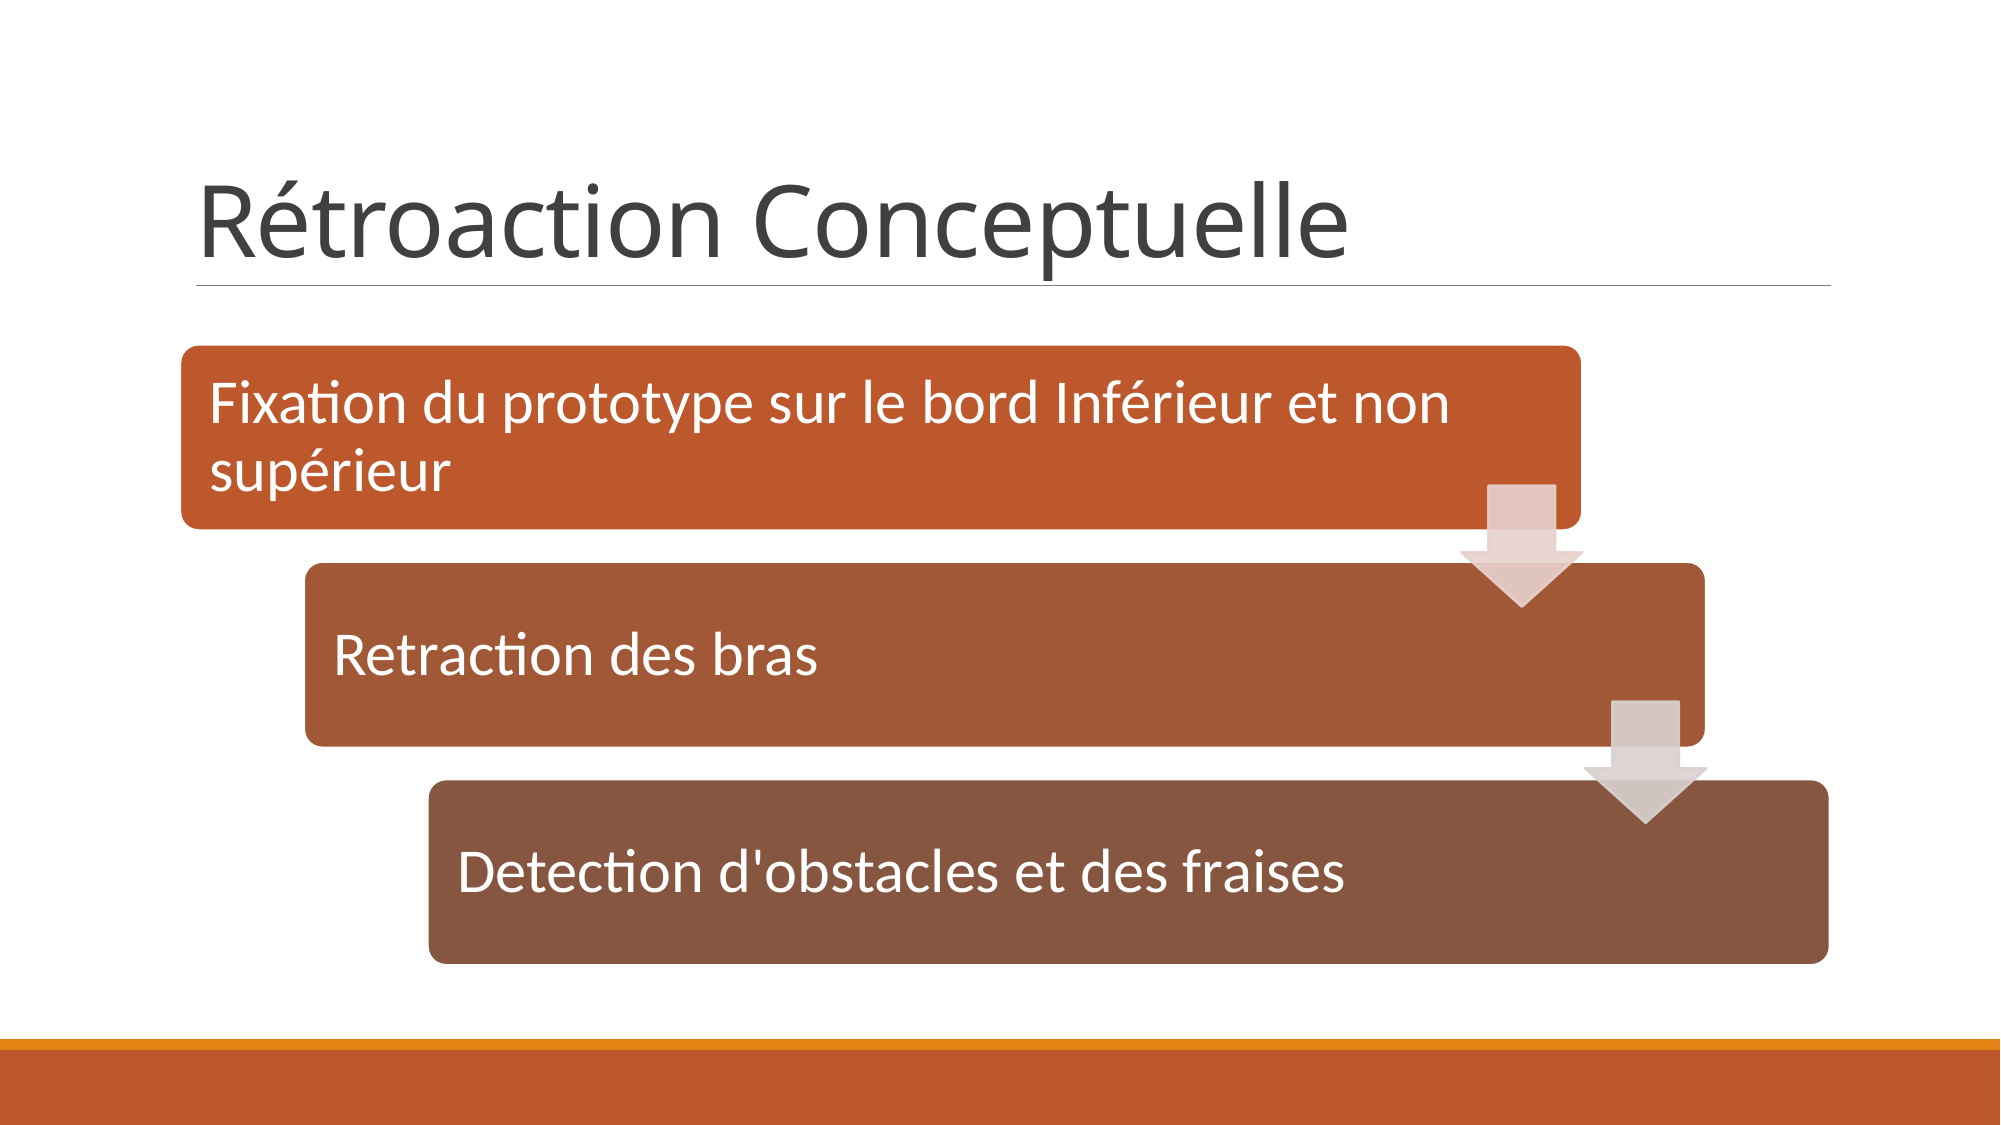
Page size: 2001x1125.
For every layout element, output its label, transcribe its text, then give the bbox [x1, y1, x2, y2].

title Rétroaction Conceptuelle [180, 47, 1830, 285]
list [179, 343, 1831, 966]
